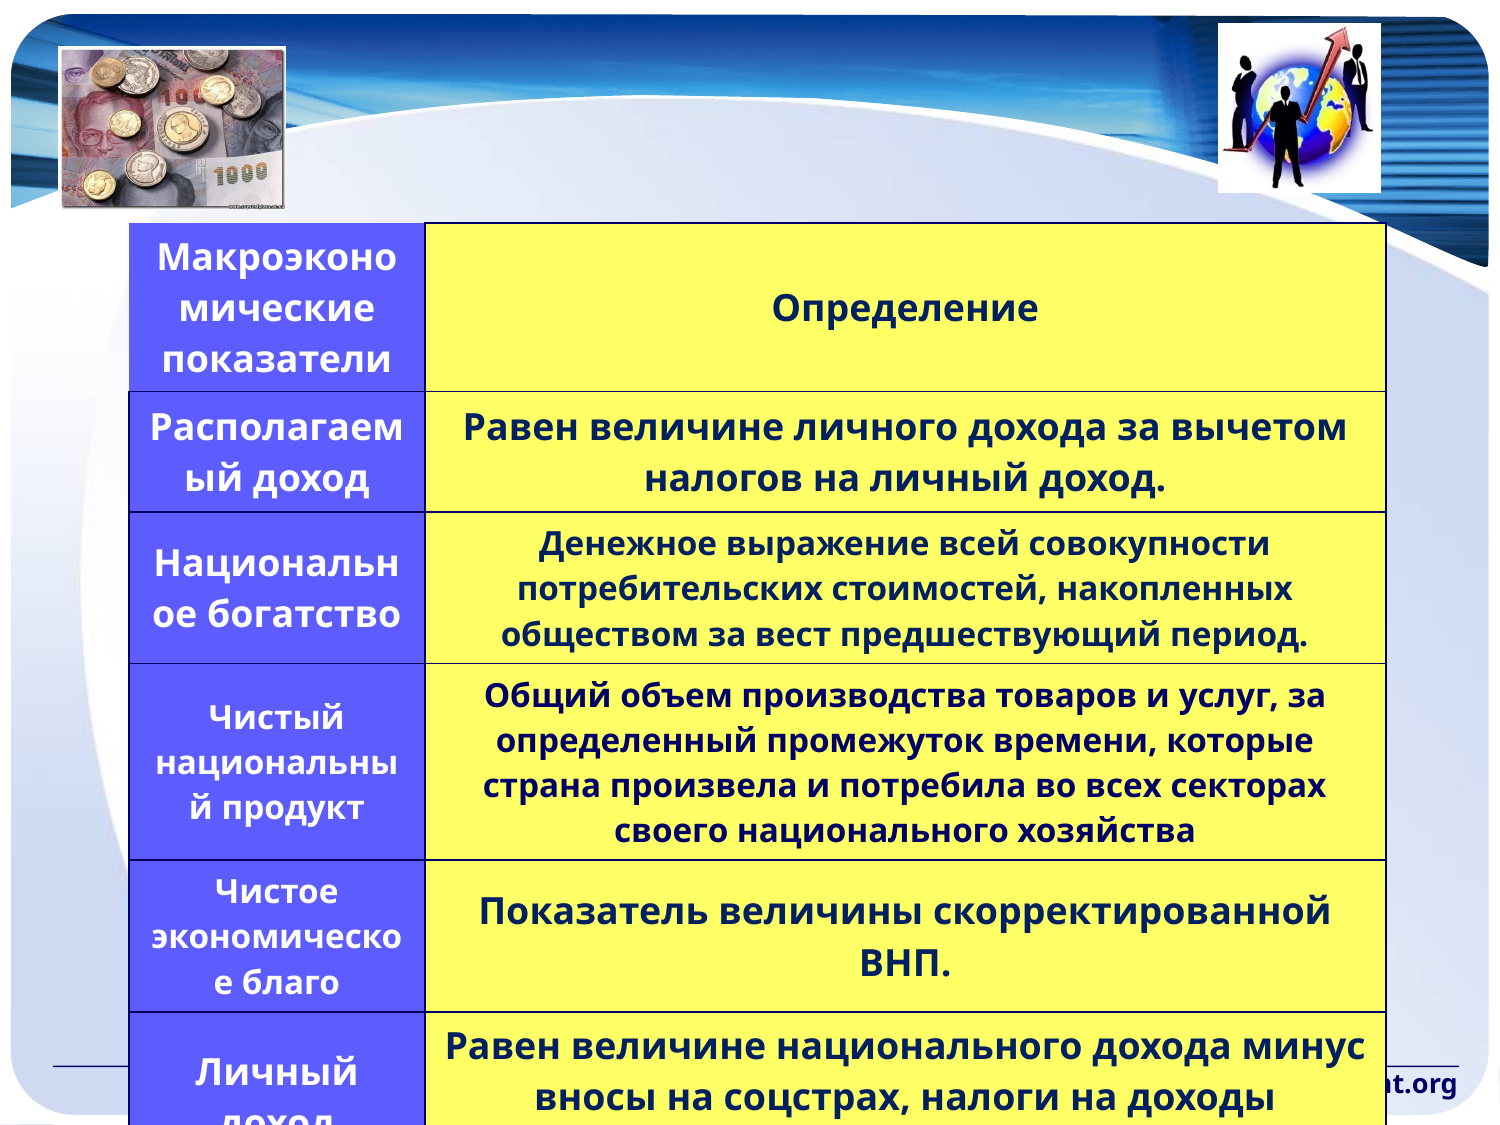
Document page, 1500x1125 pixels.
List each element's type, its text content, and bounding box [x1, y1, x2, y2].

table_cell Показатель величины скорректированной ВНП. [426, 861, 1385, 1011]
picture [11, 14, 1488, 1114]
table_cell Чистое экономическое благо [130, 861, 424, 1011]
table_header Макроэкономические показатели [129, 223, 424, 391]
table_cell Чистый национальный продукт [130, 664, 424, 859]
table_cell Равен величине личного дохода за вычетом налогов на личный доход. [426, 392, 1385, 511]
table_cell Располагаемый доход [130, 392, 424, 511]
table_cell Общий объем производства товаров и услуг, за определенный промежуток времени, которые страна произвела и потребила во всех секторах своего национального хозяйства [426, 664, 1385, 859]
table_header Определение [426, 224, 1385, 391]
table_cell Личный доход [130, 1013, 424, 1125]
table_cell Равен величине национального дохода минус вносы на соцстрах, налоги на доходы корпораций, трансфертные платежи. [426, 1013, 1385, 1125]
table_cell Национальное богатство [130, 513, 424, 663]
footer www.sliderpoint.org [997, 1057, 1474, 1111]
table_cell Денежное выражение всей совокупности потребительских стоимостей, накопленных обществом за вест предшествующий период. [426, 513, 1385, 663]
